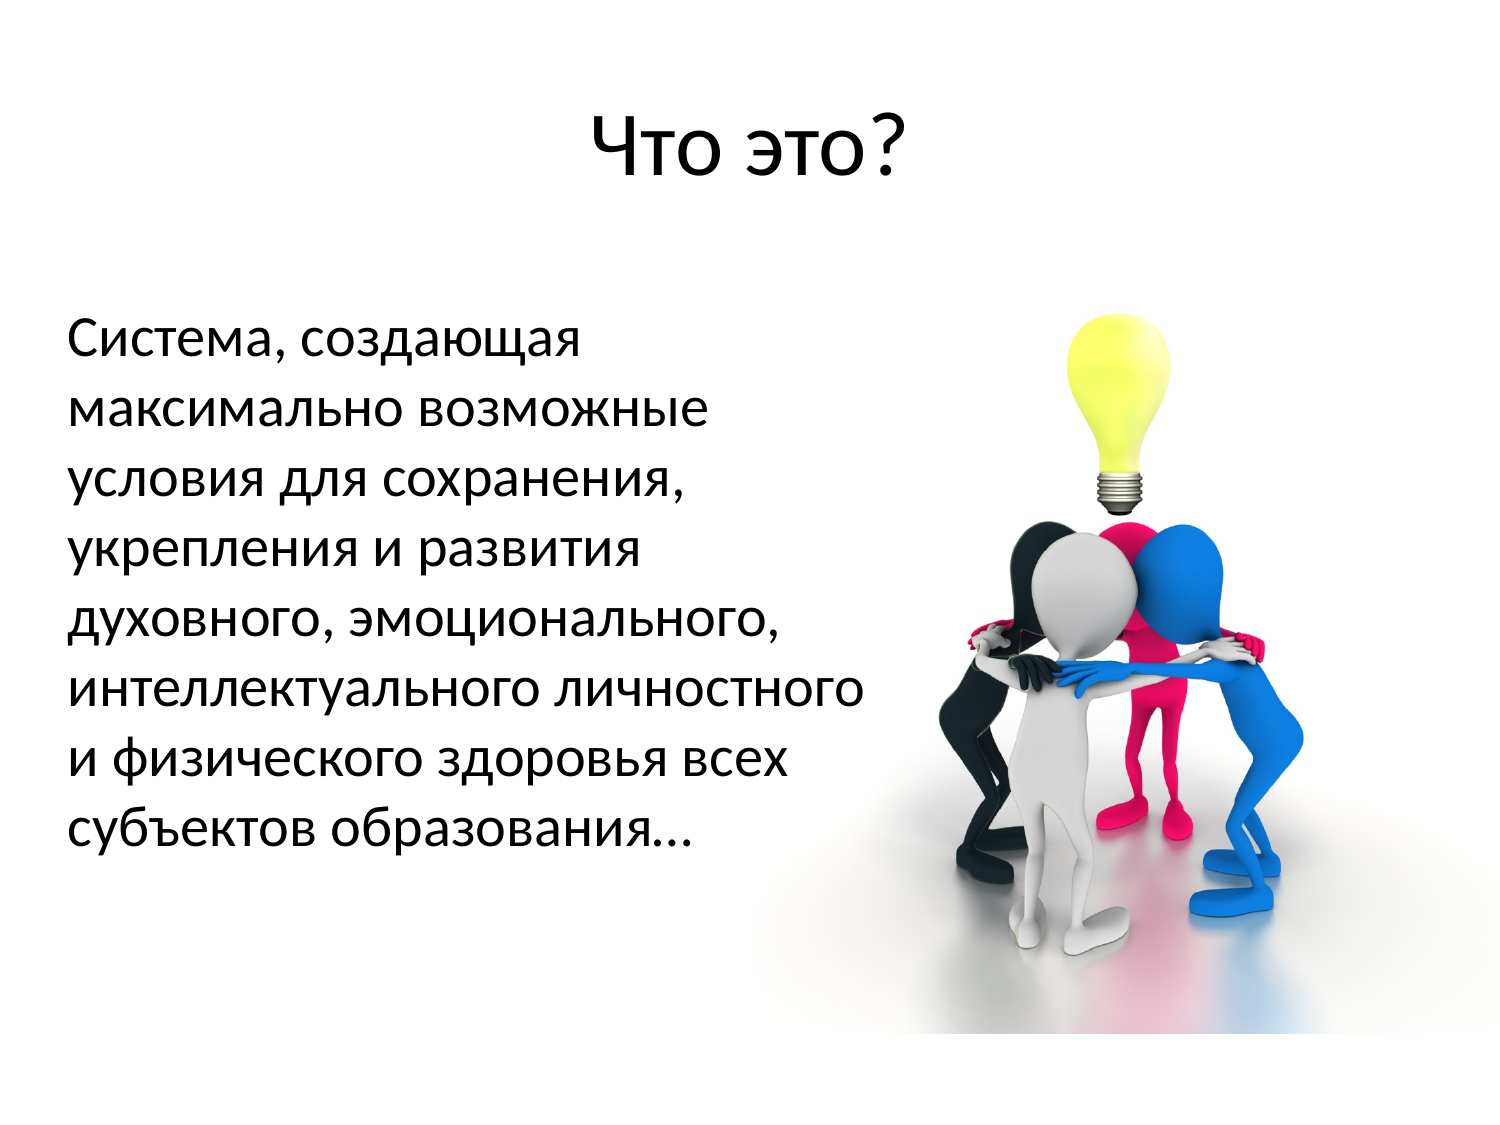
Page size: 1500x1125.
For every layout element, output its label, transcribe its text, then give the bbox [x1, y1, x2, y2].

text_box Система, создающая максимально возможные условия для сохранения, укрепления и развития духовного, эмоционального, интеллектуального личностного и физического здоровья всех субъектов образования… [53, 290, 756, 866]
title Что это? [75, 45, 1425, 233]
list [757, 290, 1500, 1034]
